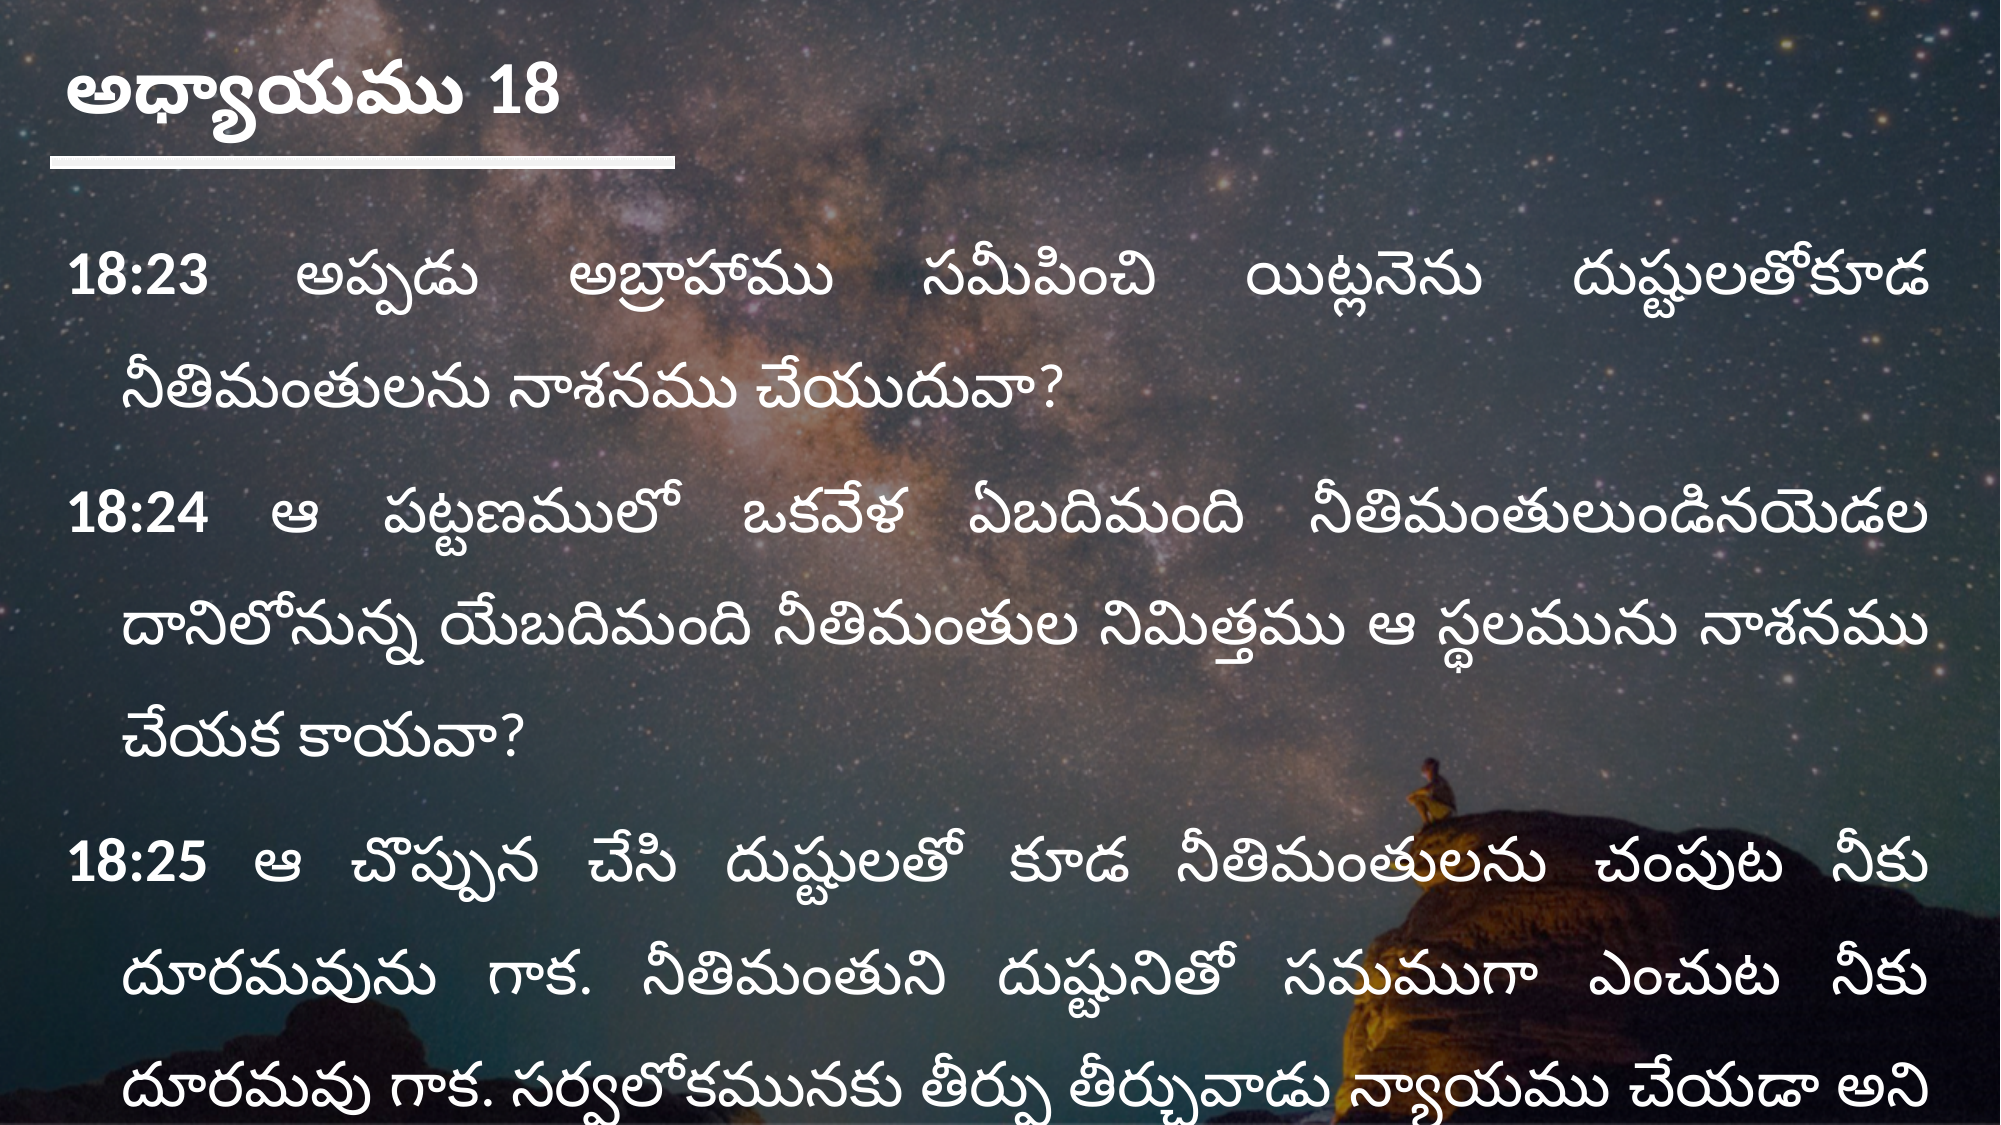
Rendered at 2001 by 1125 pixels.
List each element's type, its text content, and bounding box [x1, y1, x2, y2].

list 18:23 అప్పడు అబ్రాహాము సమీపించి యిట్లనెను దుష్టులతోకూడ నీతిమంతులను నాశనము చేయుదువా? 18:24 ఆ పట్టణములో ఒకవేళ ఏబదిమంది నీతిమంతులుండినయెడల దానిలోనున్న యేబదిమంది నీతిమంతుల నిమిత్తము ఆ స్థలమును నాశనము చేయక కాయవా? 18:25 ఆ చొప్పున చేసి దుష్టులతో కూడ నీతిమంతులను చంపుట నీకు దూరమవును గాక. నీతిమంతుని దుష్టునితో సమముగా ఎంచుట నీకు దూరమవు గాక. సర్వలోకమునకు తీర్పు తీర్చువాడు న్యాయము చేయడా అని చెప్పినప్పుడు [50, 187, 1946, 1063]
title అధ్యాయము 18 [50, 0, 1925, 167]
picture [0, 0, 2000, 1125]
